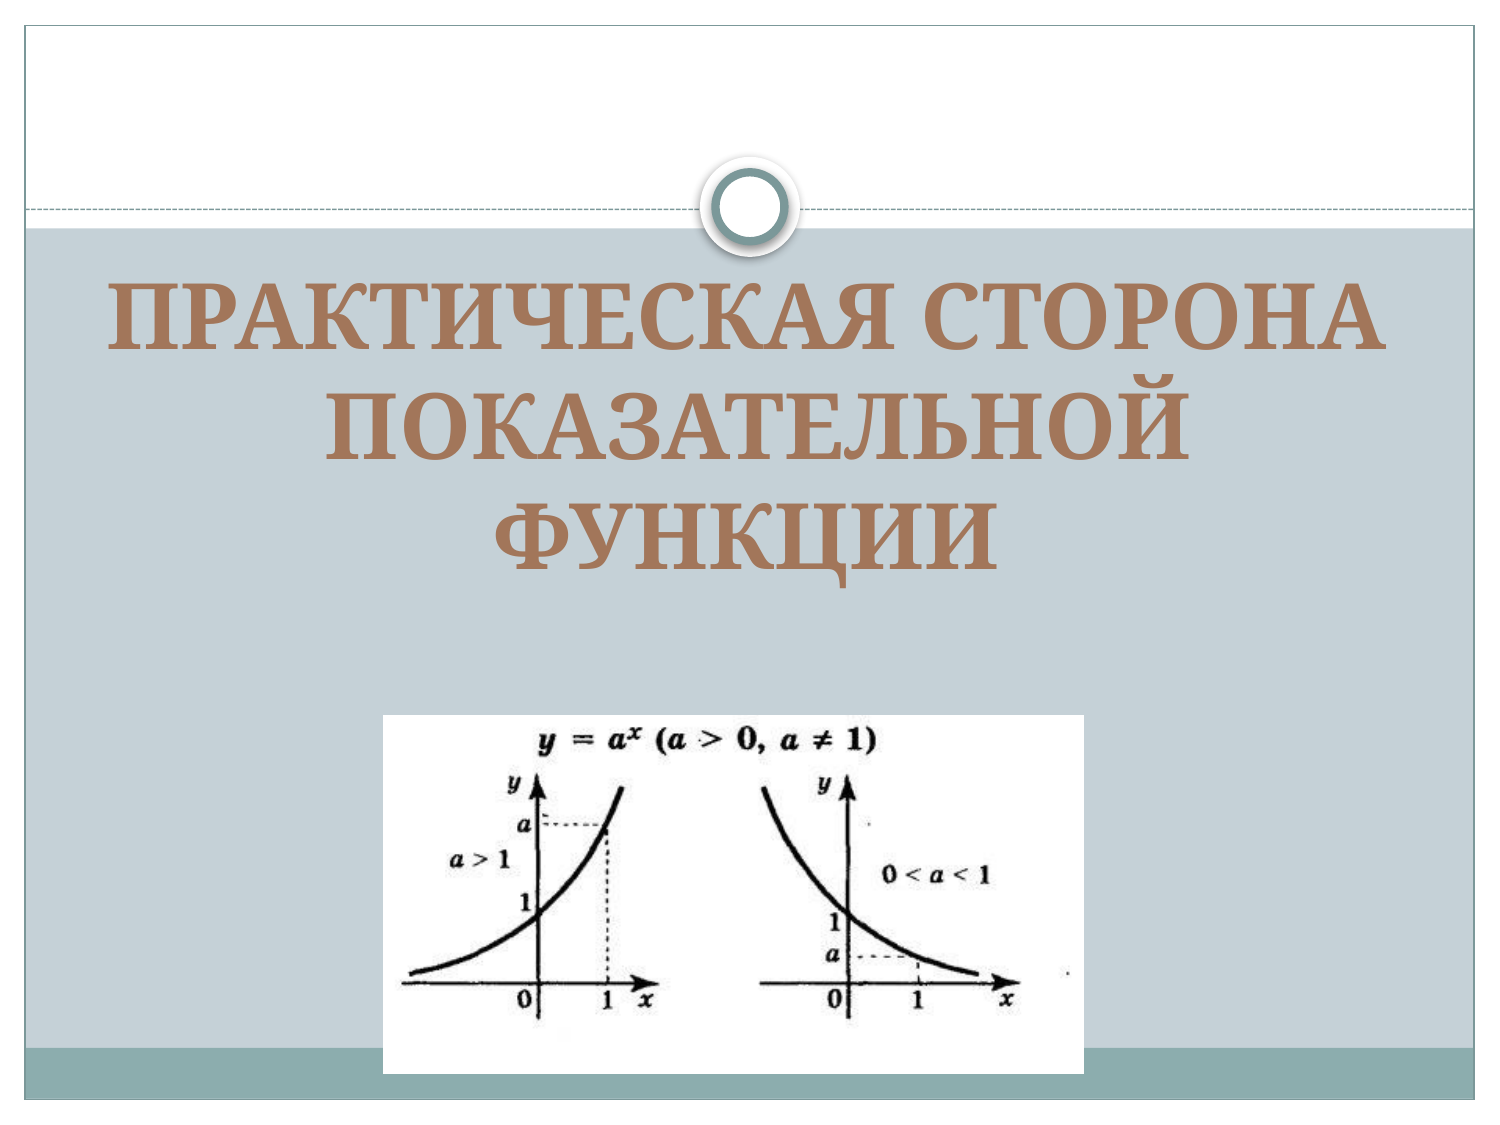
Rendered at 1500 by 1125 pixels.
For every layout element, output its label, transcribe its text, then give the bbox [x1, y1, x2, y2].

list практическая сторона показательной функции [49, 250, 1445, 1001]
picture [383, 715, 1084, 1075]
